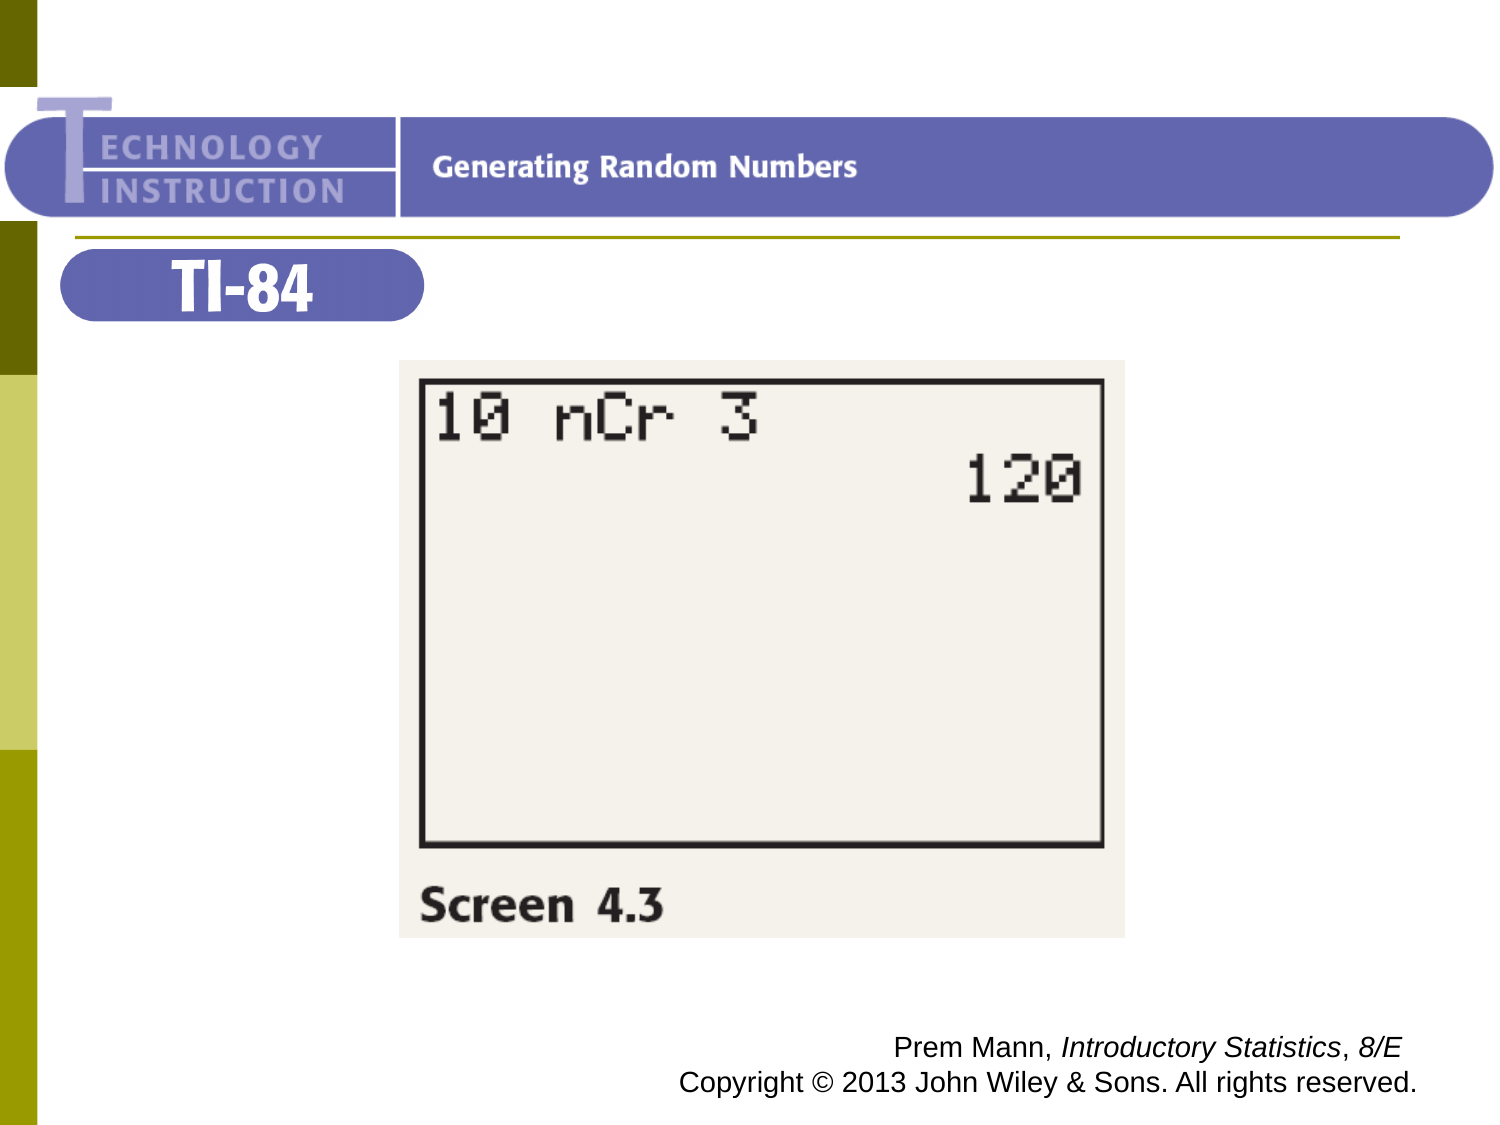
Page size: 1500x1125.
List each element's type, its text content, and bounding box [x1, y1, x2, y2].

picture [399, 360, 1126, 938]
text_box Prem Mann, Introductory Statistics, 8/E Copyright © 2013 John Wiley & Sons. All rights reserved. [664, 1020, 1449, 1106]
picture [59, 249, 426, 322]
picture [0, 87, 1500, 222]
